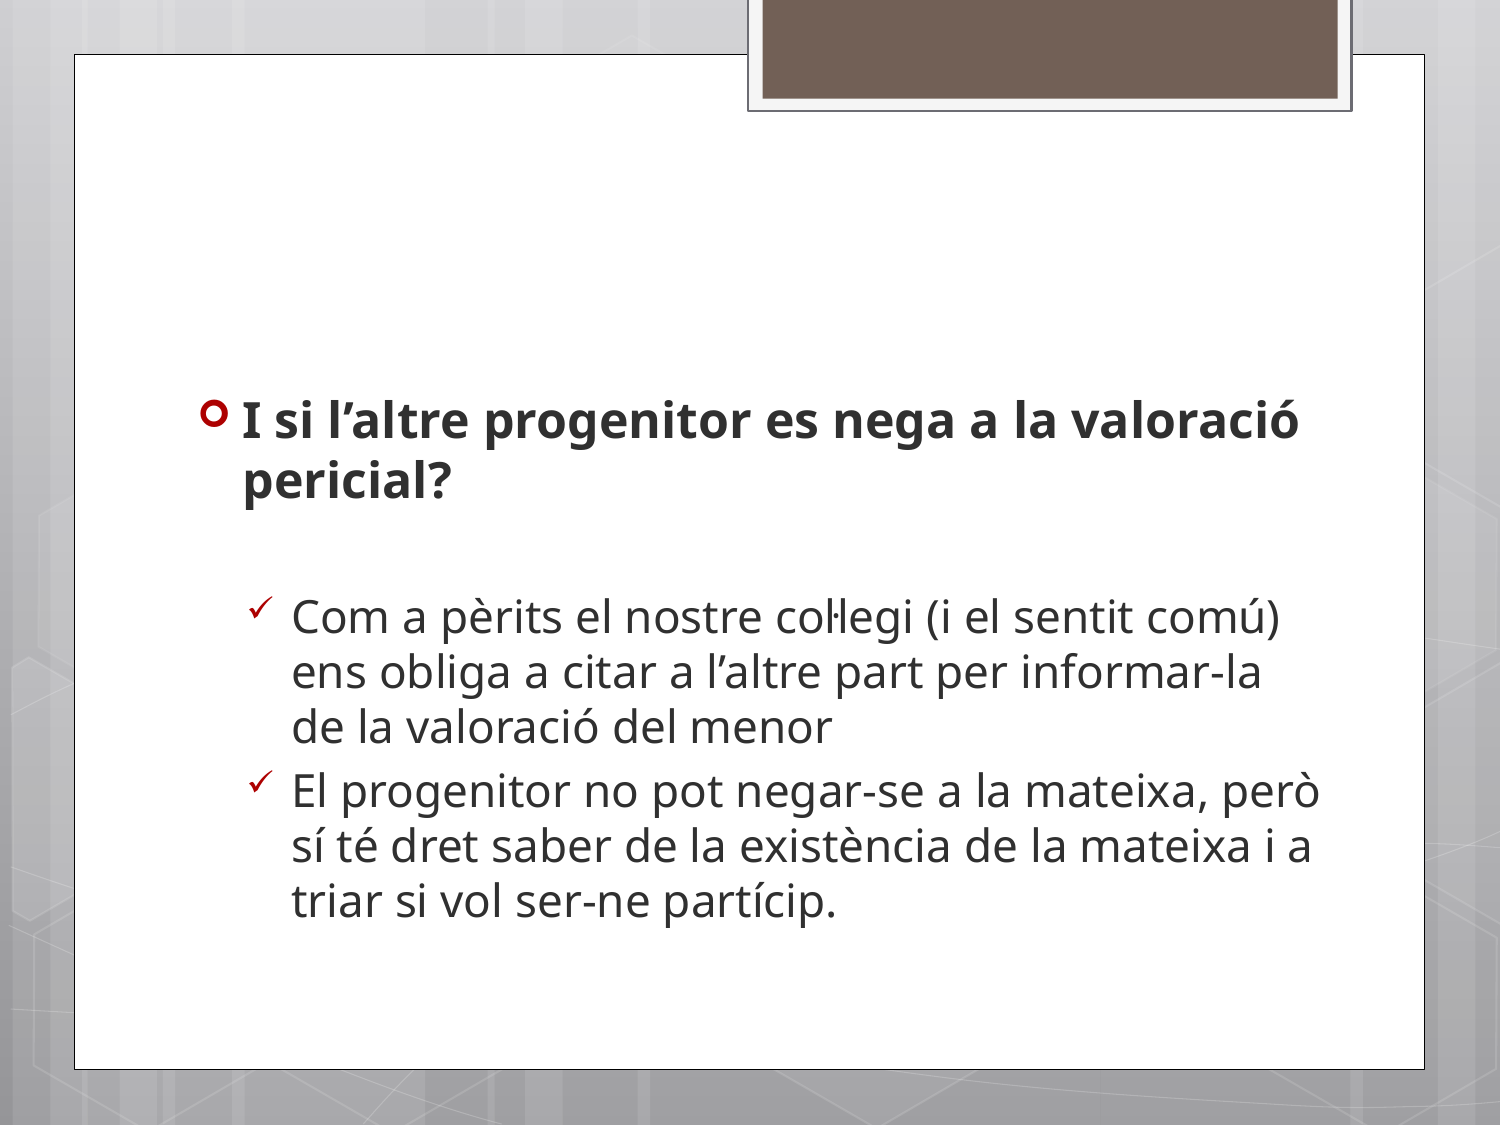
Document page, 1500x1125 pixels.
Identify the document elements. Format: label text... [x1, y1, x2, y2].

list I si l’altre progenitor es nega a la valoració pericial? Com a pèrits el nostre col·legi (i el sentit comú) ens obliga a citar a l’altre part per informar-la de la valoració del menor El progenitor no pot negar-se a la mateixa, però sí té dret saber de la existència de la mateixa i a triar si vol ser-ne partícip. [171, 381, 1341, 957]
